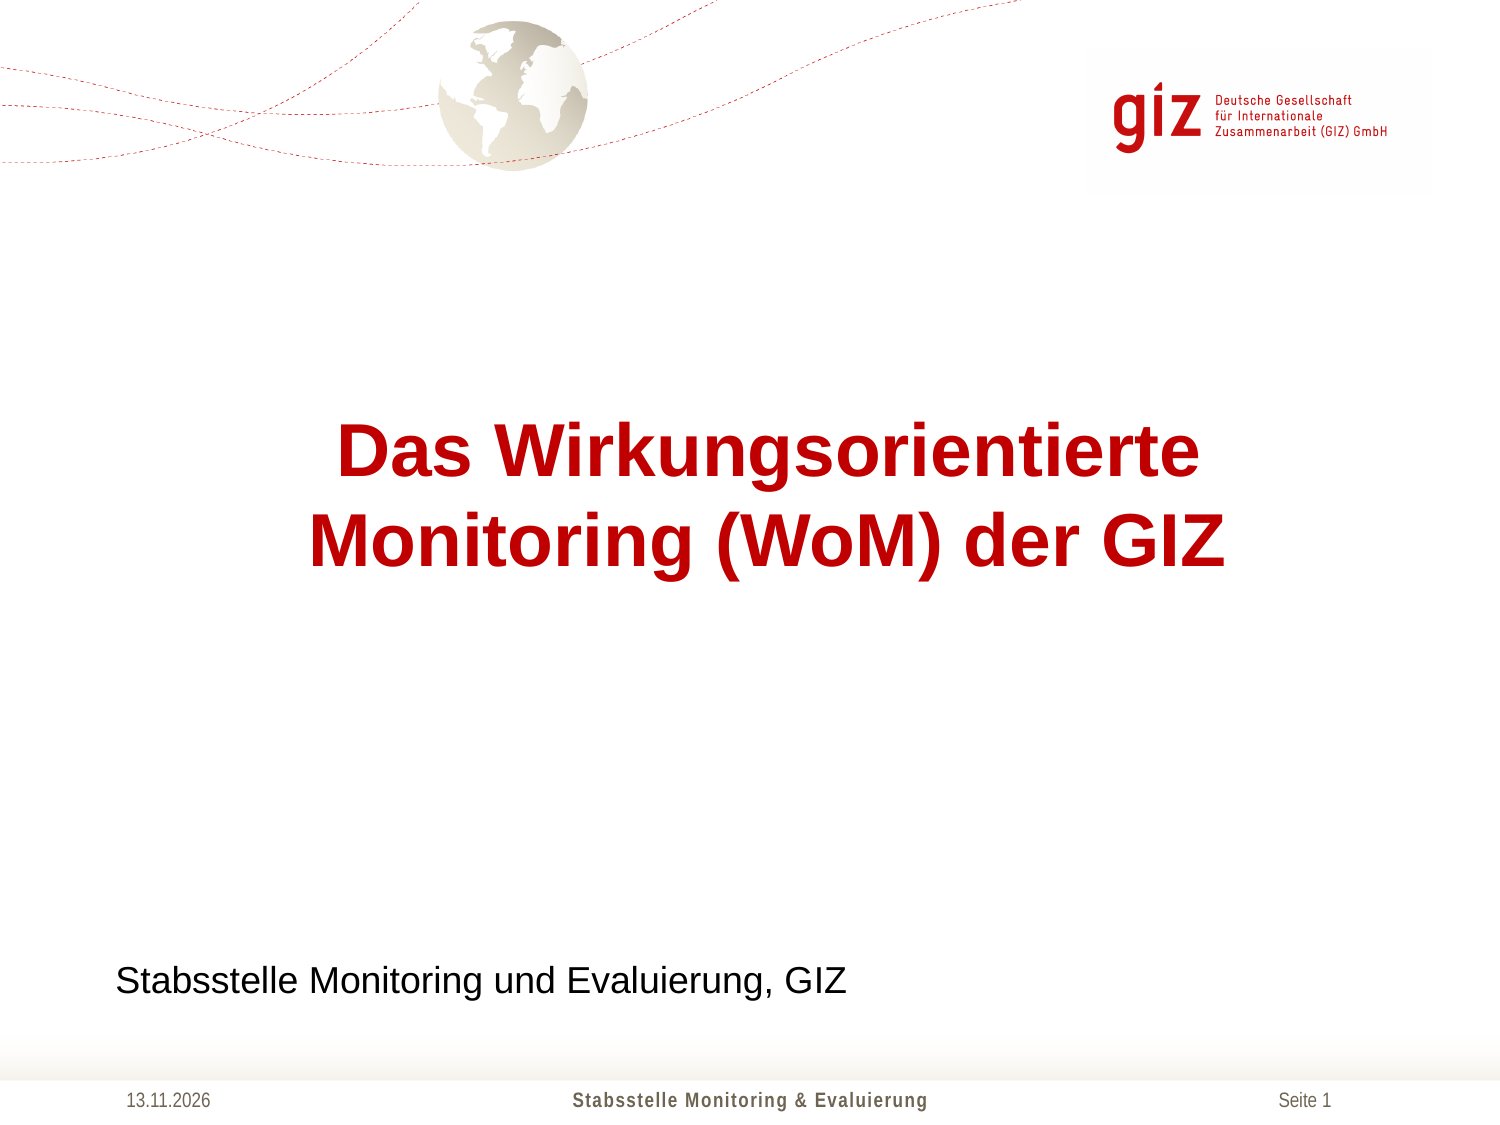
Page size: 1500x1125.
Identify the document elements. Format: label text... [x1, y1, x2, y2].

picture [0, 0, 1500, 194]
picture [0, 959, 1500, 1081]
footer Stabsstelle Monitoring & Evaluierung [469, 1079, 1031, 1121]
list Das Wirkungsorientierte Monitoring (WoM) der GIZ Stabsstelle Monitoring und Evaluierung, GIZ [100, 393, 1377, 1021]
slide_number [111, 1079, 325, 1121]
